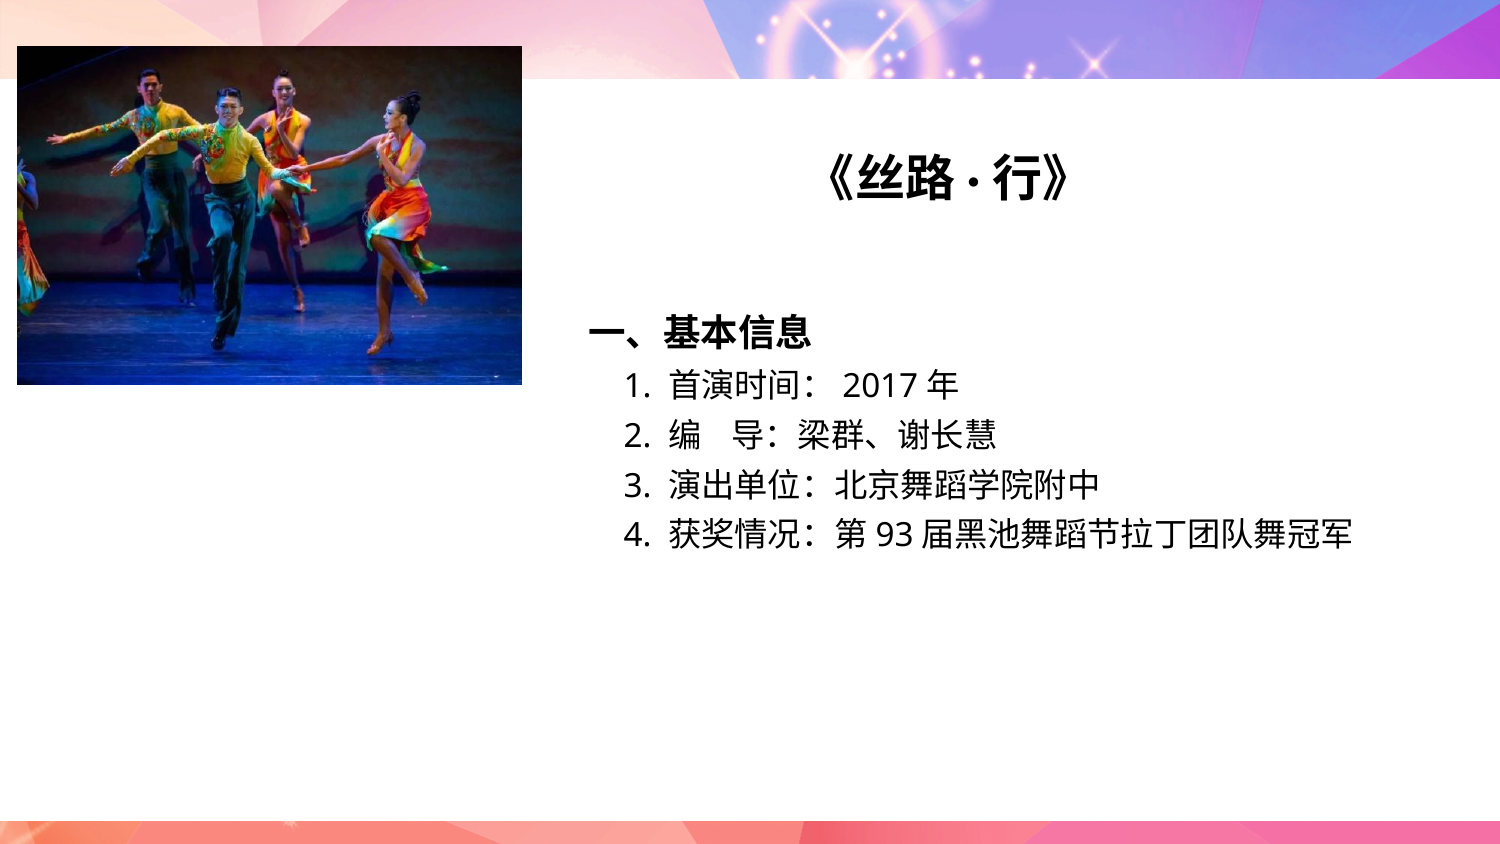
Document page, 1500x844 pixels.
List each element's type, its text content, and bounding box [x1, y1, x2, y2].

picture [0, 821, 1500, 844]
text_box 一、基本信息 1. 首演时间：2017年 2. 编 导：梁群、谢长慧 3. 演出单位：北京舞蹈学院附中 4. 获奖情况：第93届黑池舞蹈节拉丁团队舞冠军 [573, 290, 1411, 780]
text_box 《丝路·行》 [531, 139, 1366, 214]
picture [0, 0, 1500, 385]
